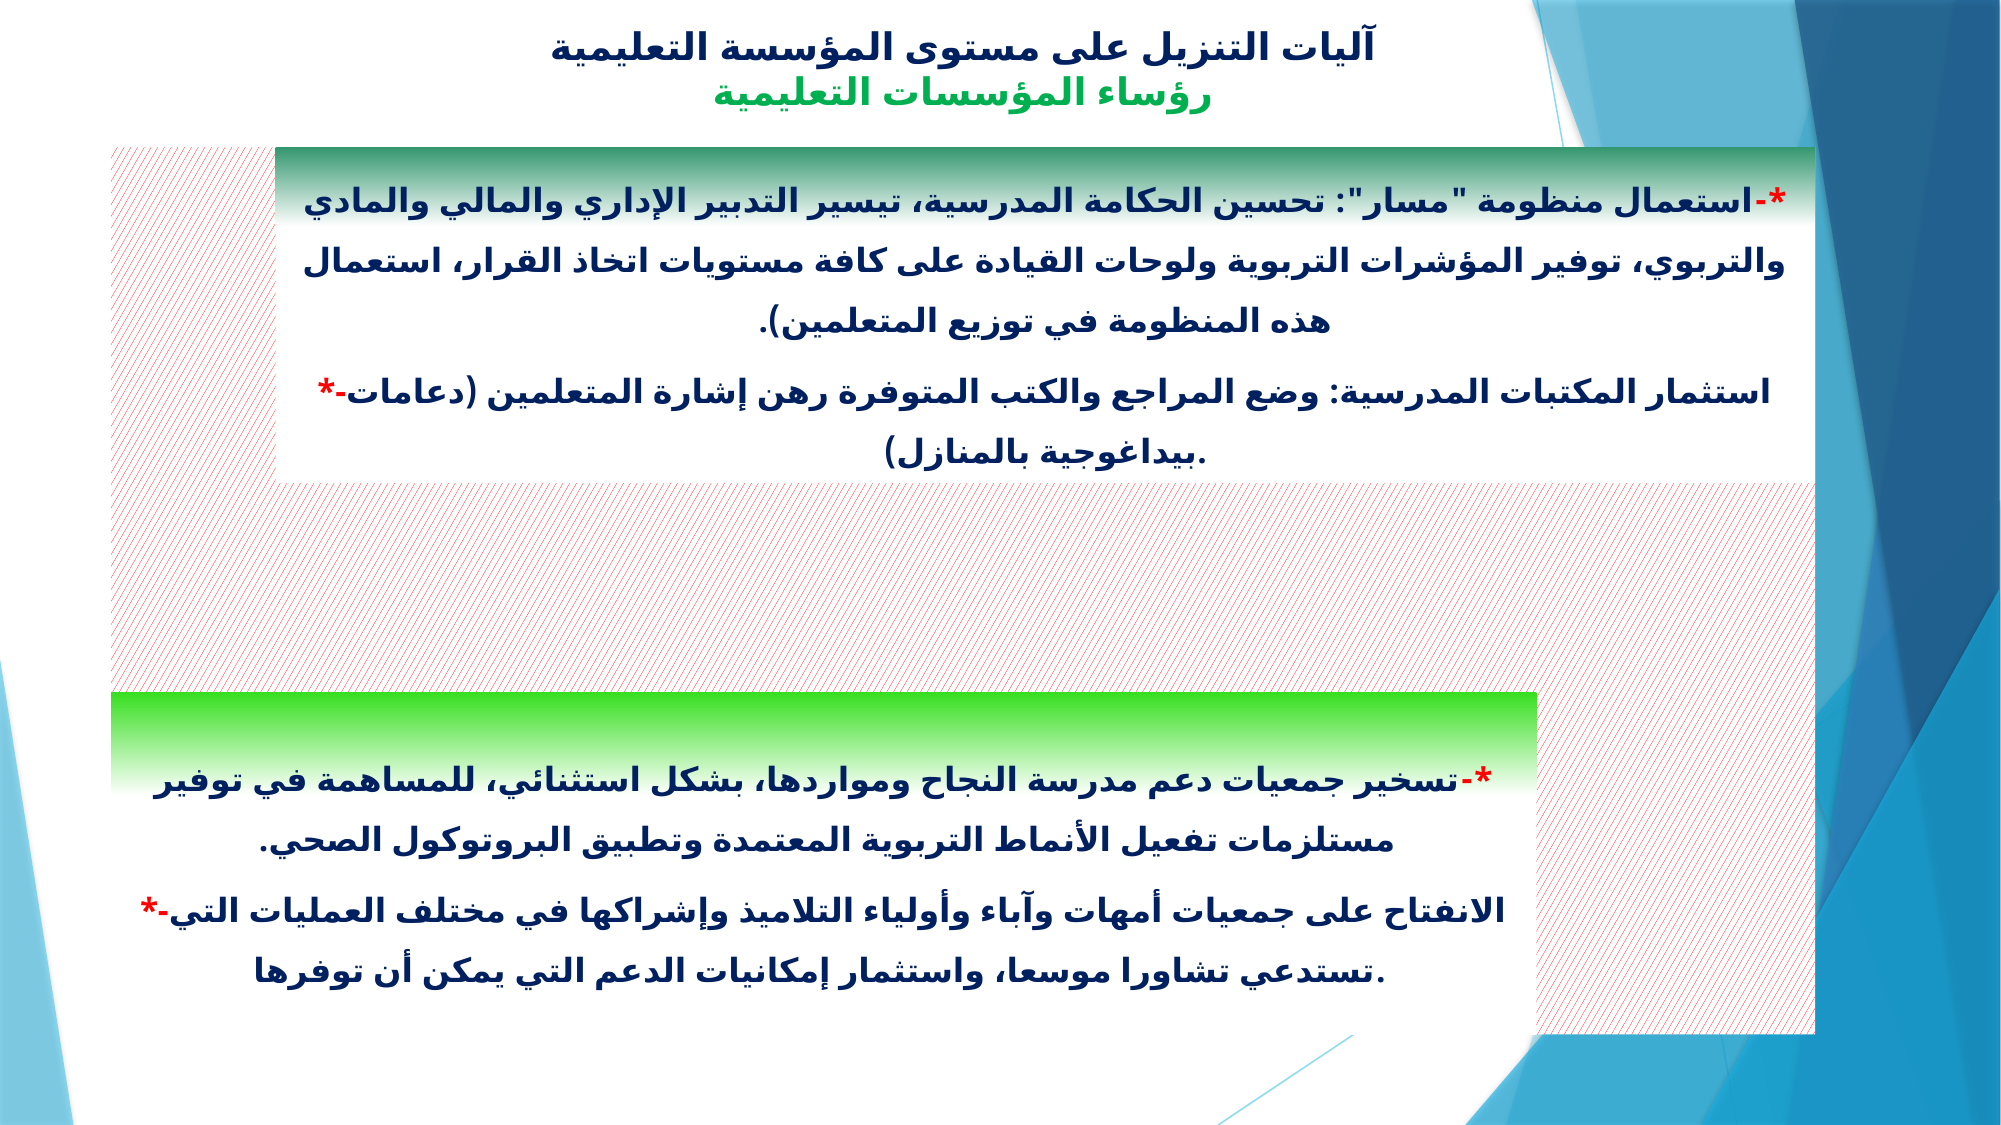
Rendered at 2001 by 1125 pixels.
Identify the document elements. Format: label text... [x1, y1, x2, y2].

title آليات التنزيل على مستوى المؤسسة التعليمية رؤساء المؤسسات التعليمية [258, 14, 1669, 122]
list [110, 146, 1816, 1036]
